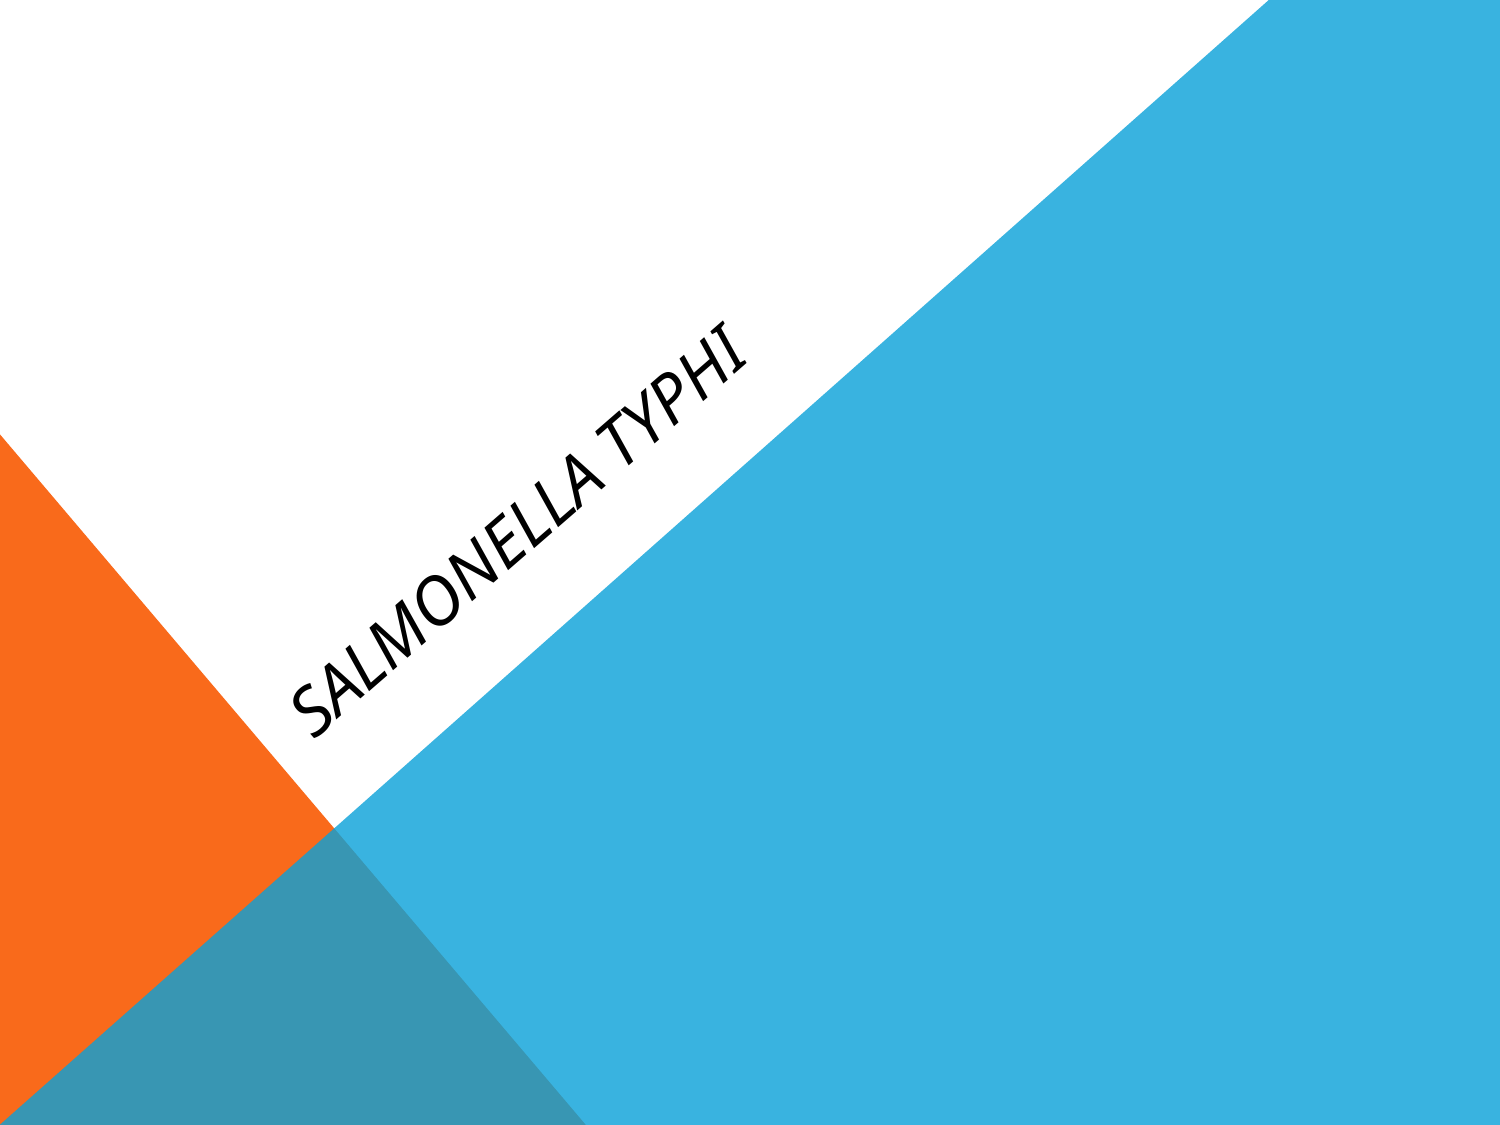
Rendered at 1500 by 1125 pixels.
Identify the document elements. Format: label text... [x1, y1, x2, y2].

title Salmonella typhi [182, 4, 1012, 762]
